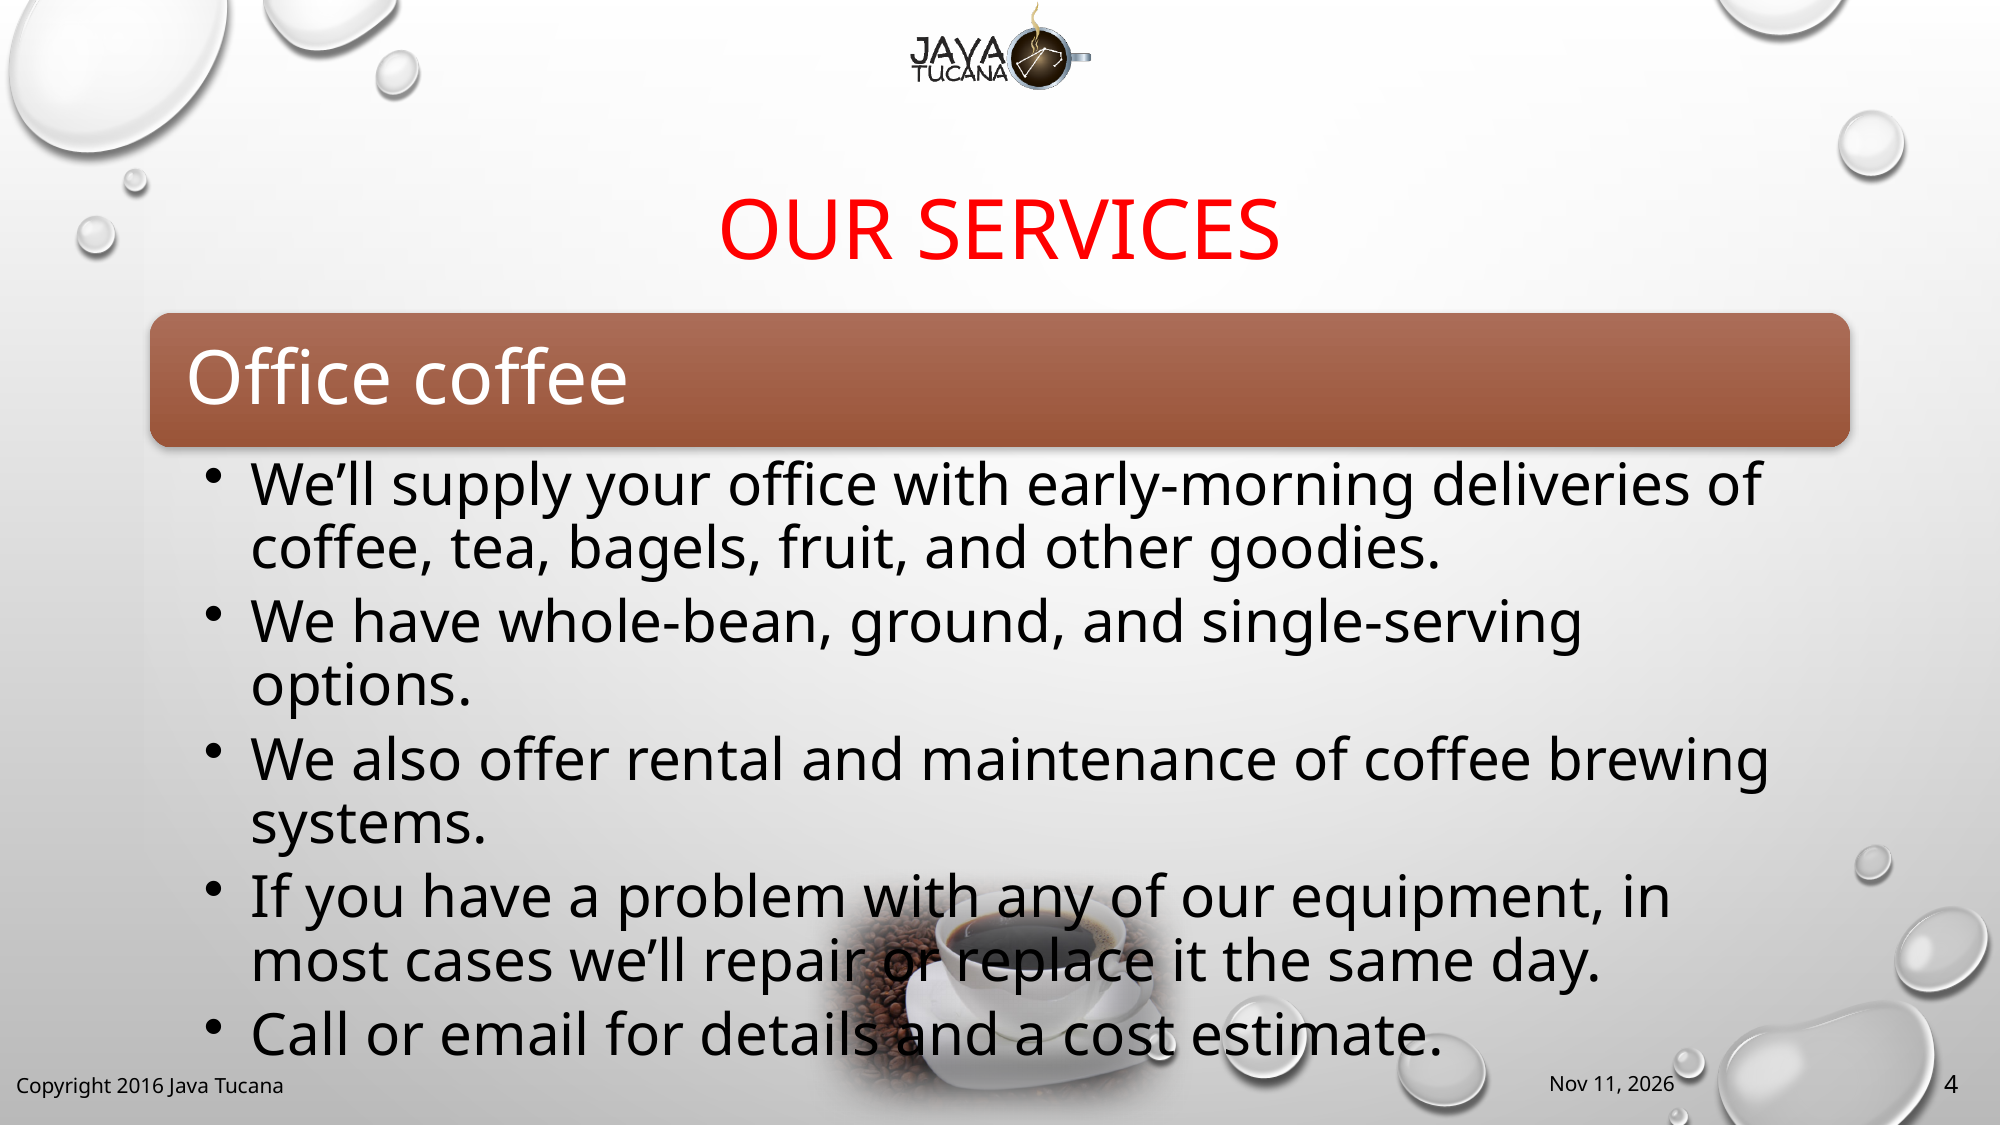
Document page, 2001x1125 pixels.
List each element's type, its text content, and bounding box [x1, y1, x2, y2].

picture [0, 0, 2001, 1125]
slide_number 4 [1848, 1055, 1974, 1116]
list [149, 286, 1851, 951]
slide_number 26-Mar-16 [1239, 1055, 1690, 1116]
title Our Services [149, 101, 1851, 286]
footer Copyright 2016 Java Tucana [1, 1055, 1096, 1116]
